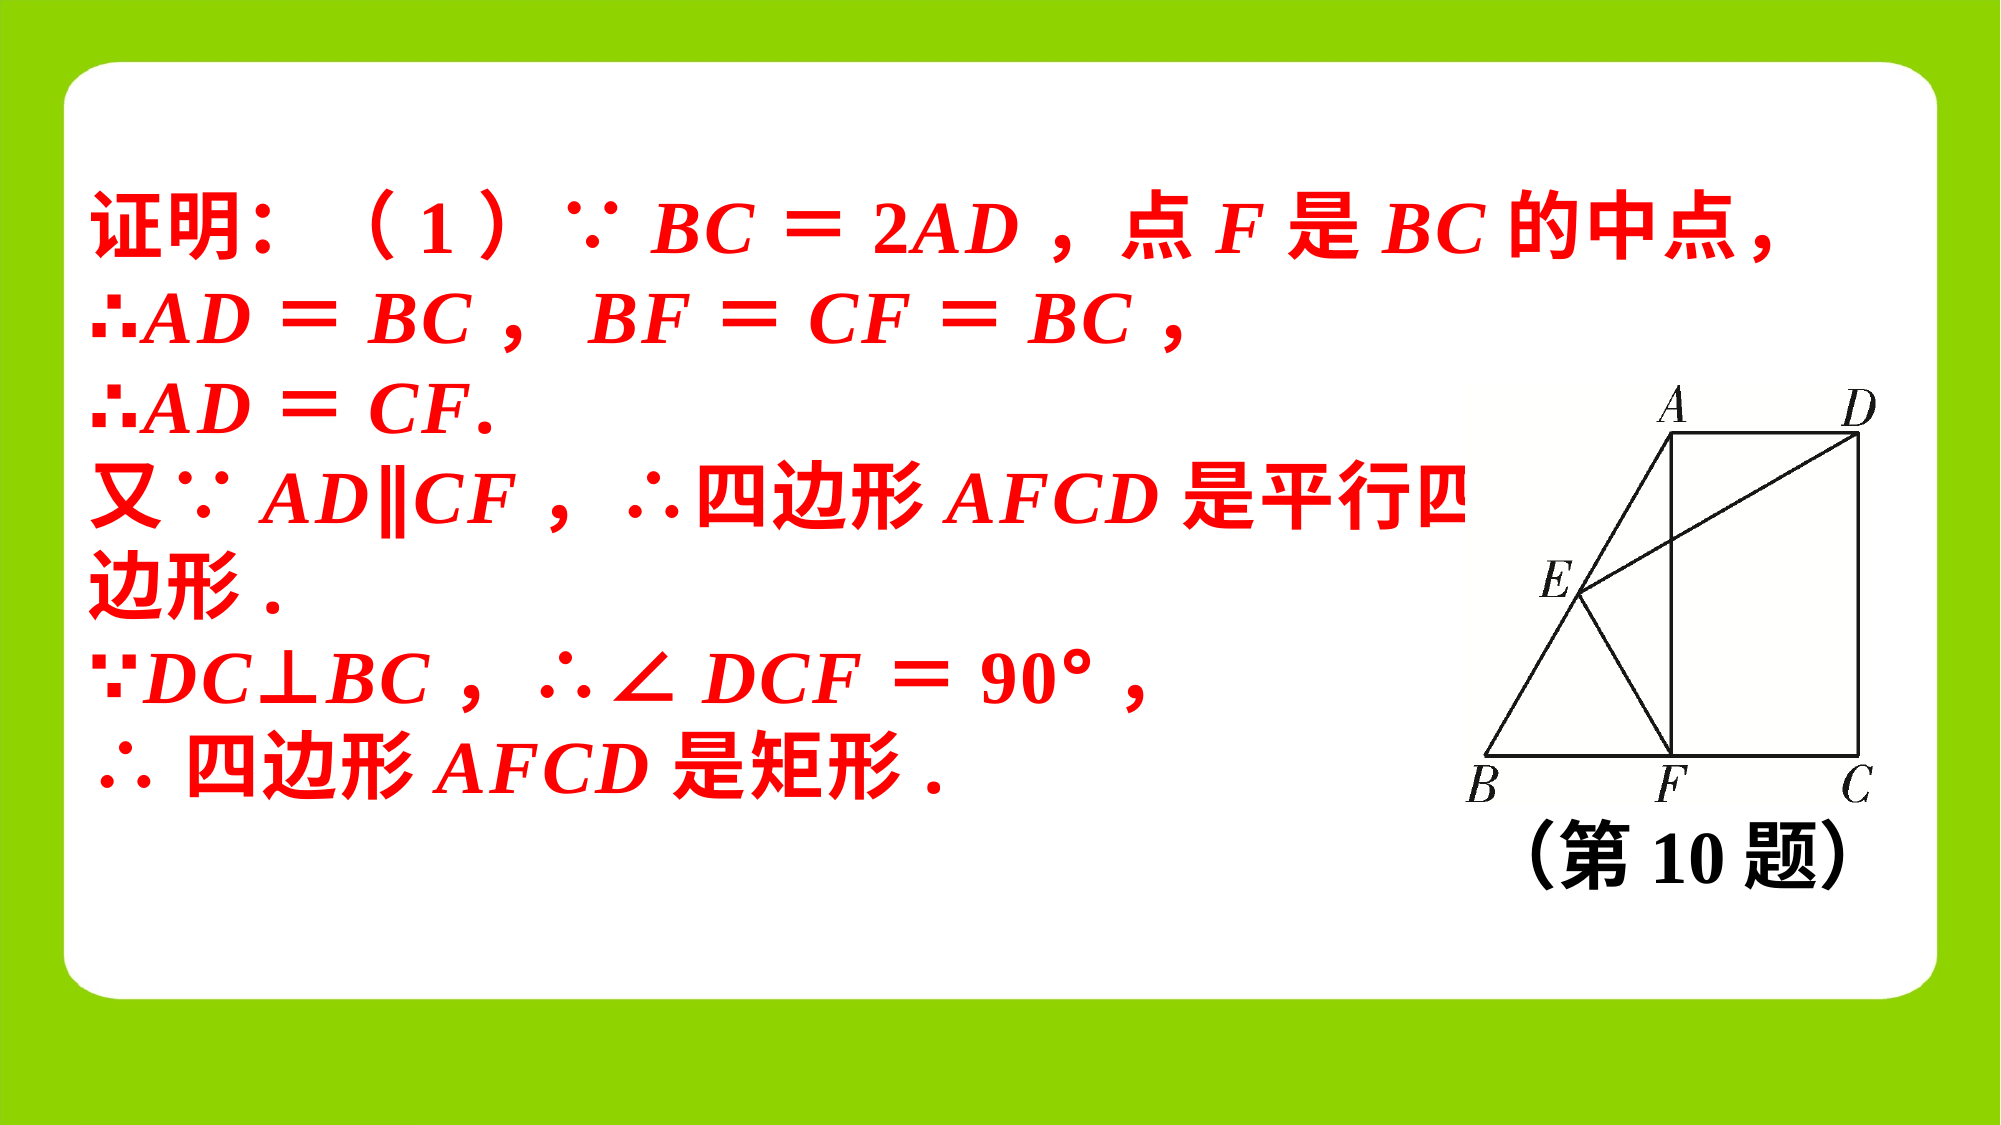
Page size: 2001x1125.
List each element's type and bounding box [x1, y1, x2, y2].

picture [0, 0, 2001, 1125]
text_box [1465, 385, 1876, 900]
